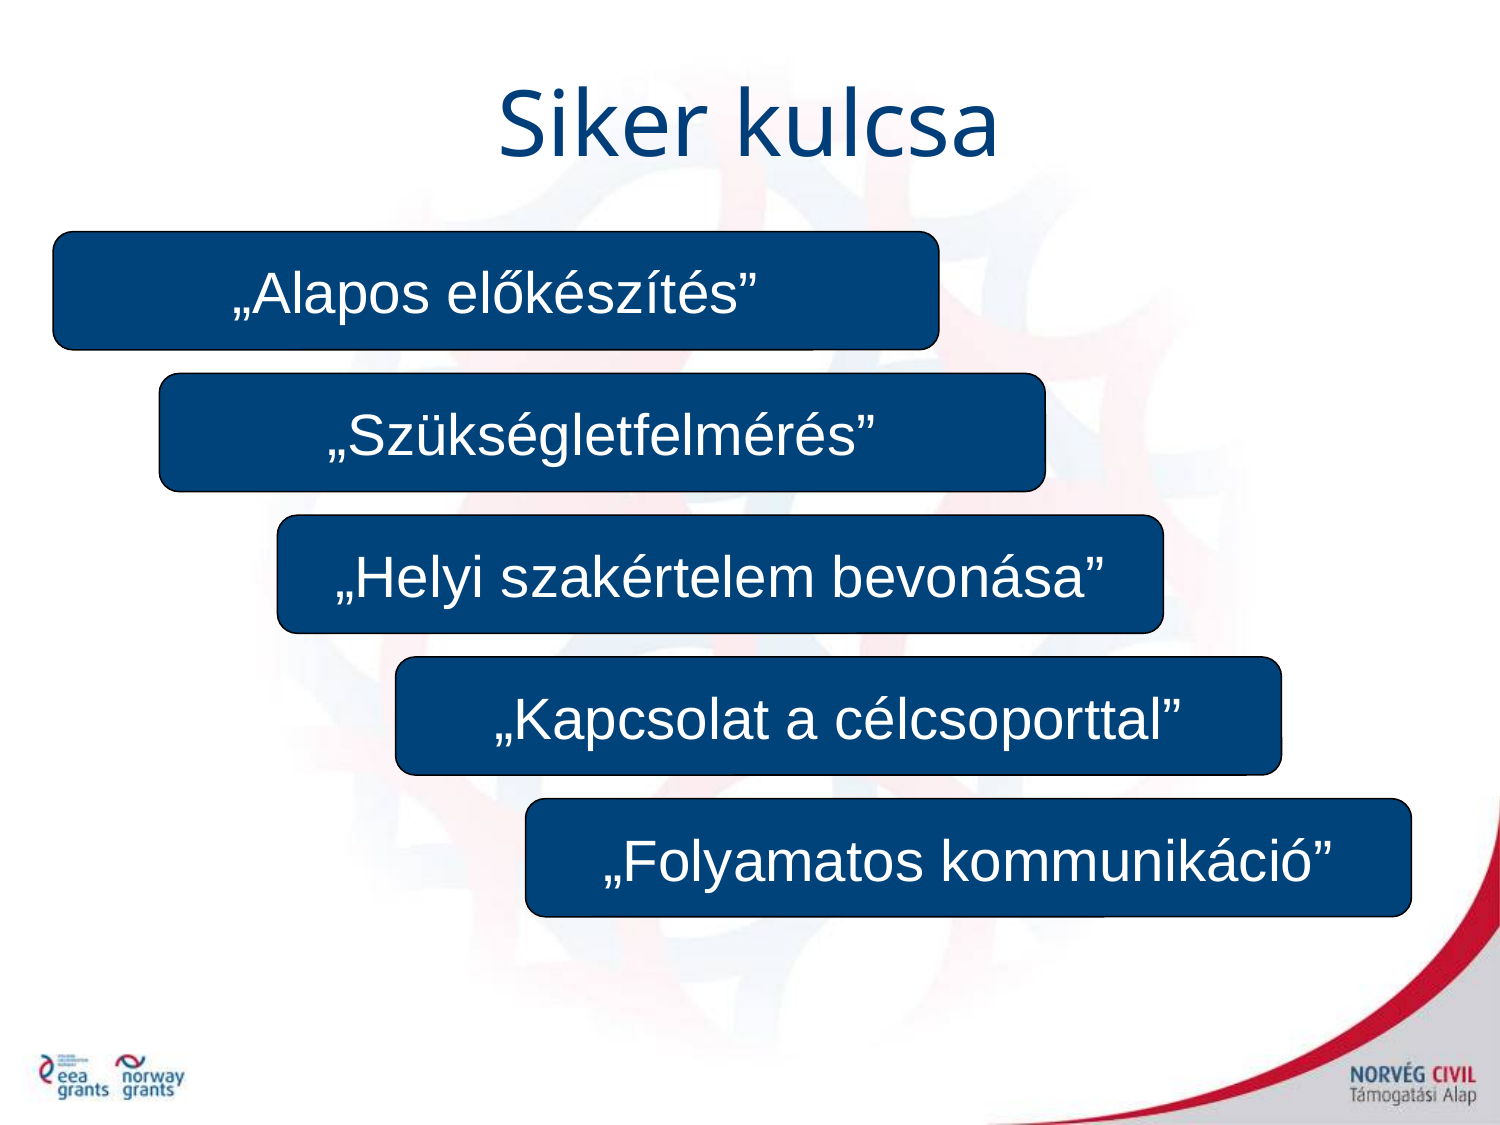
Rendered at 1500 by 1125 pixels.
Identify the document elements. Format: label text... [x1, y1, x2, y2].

text_box „Alapos előkészítés” [53, 231, 939, 350]
text_box „Helyi szakértelem bevonása” [277, 515, 1164, 634]
text_box „Kapcsolat a célcsoporttal” [395, 656, 1282, 776]
text_box Siker kulcsa [41, 31, 1459, 209]
text_box „Folyamatos kommunikáció” [525, 798, 1412, 917]
text_box „Szükségletfelmérés” [159, 373, 1046, 492]
picture [0, 0, 1500, 1125]
